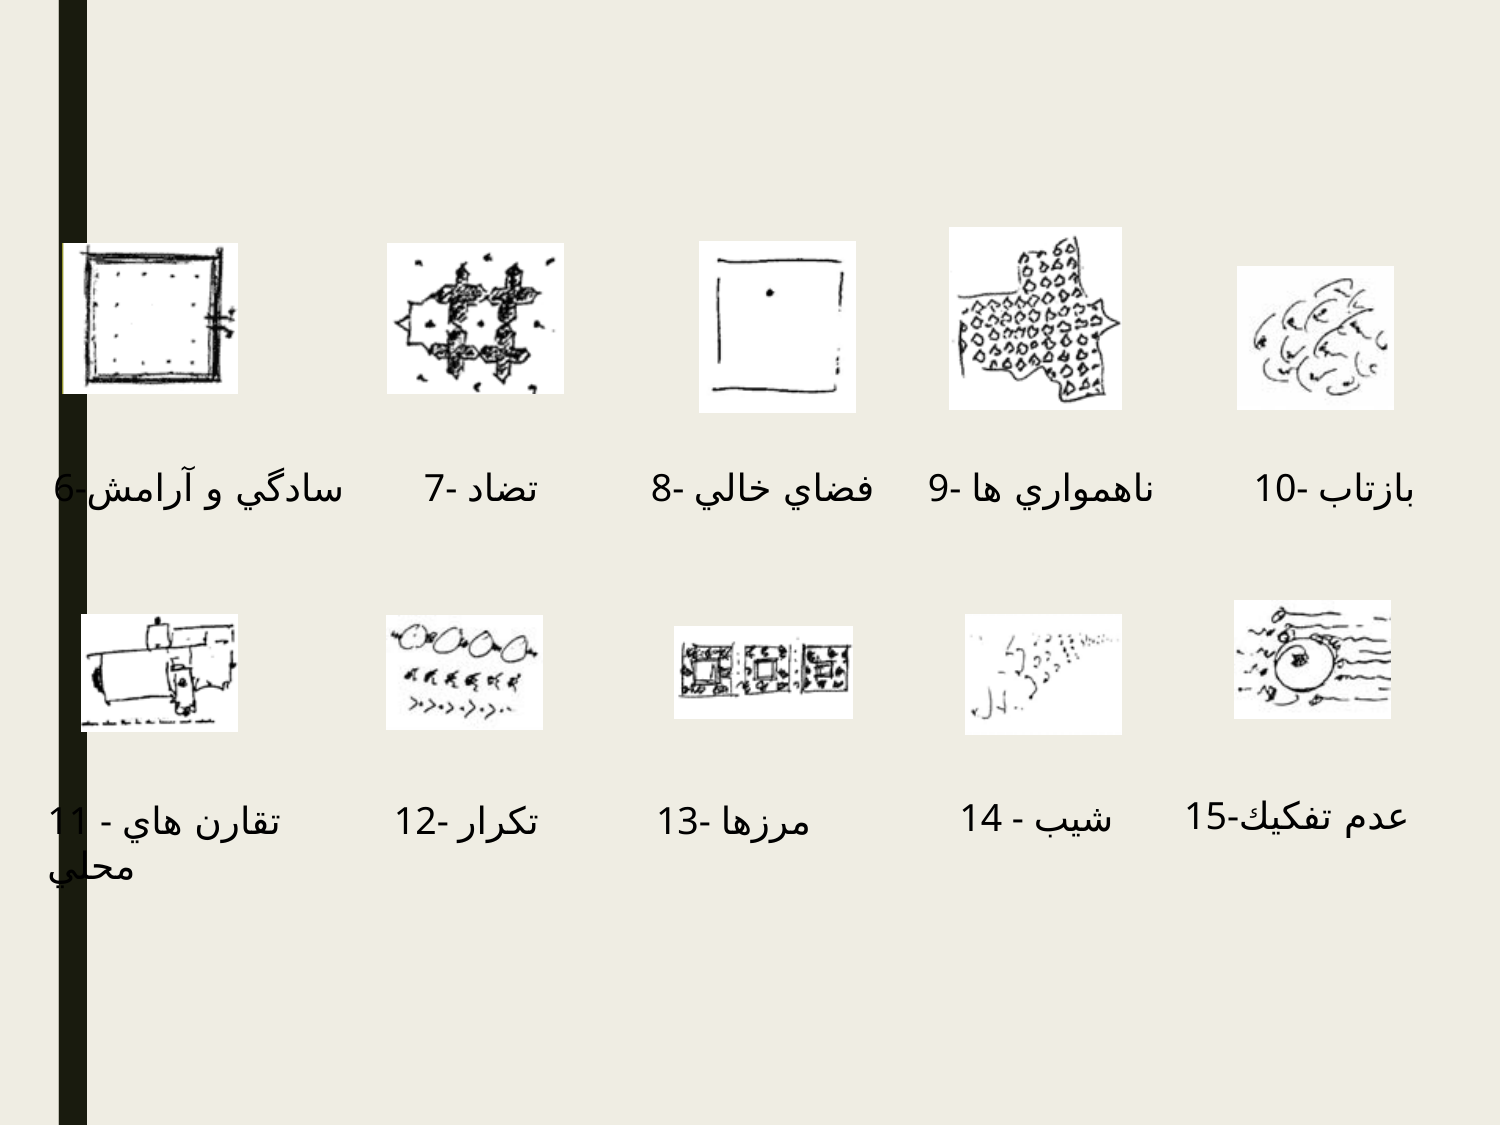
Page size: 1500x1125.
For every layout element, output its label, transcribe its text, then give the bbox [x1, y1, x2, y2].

picture [387, 243, 564, 394]
text_box 11 - تقارن هاي محلي [32, 789, 335, 894]
text_box 9- ناهمواري ها [913, 456, 1170, 516]
picture [386, 615, 543, 730]
text_box 14 - شيب [944, 786, 1129, 847]
picture [965, 614, 1122, 735]
text_box 8- فضاي خالي [636, 456, 890, 516]
picture [699, 241, 856, 413]
picture [62, 243, 238, 394]
picture [81, 614, 238, 732]
text_box 12- تكرار [379, 789, 554, 849]
picture [674, 626, 853, 719]
picture [1237, 266, 1394, 410]
text_box 13- مرزها [641, 789, 826, 849]
picture [1233, 600, 1391, 719]
text_box 7- تضاد [409, 456, 554, 516]
text_box 15-عدم تفكيك [1169, 784, 1425, 845]
picture [949, 227, 1122, 410]
text_box 6-سادگي و آرامش [38, 456, 359, 516]
text_box 10- بازتاب [1238, 456, 1431, 516]
